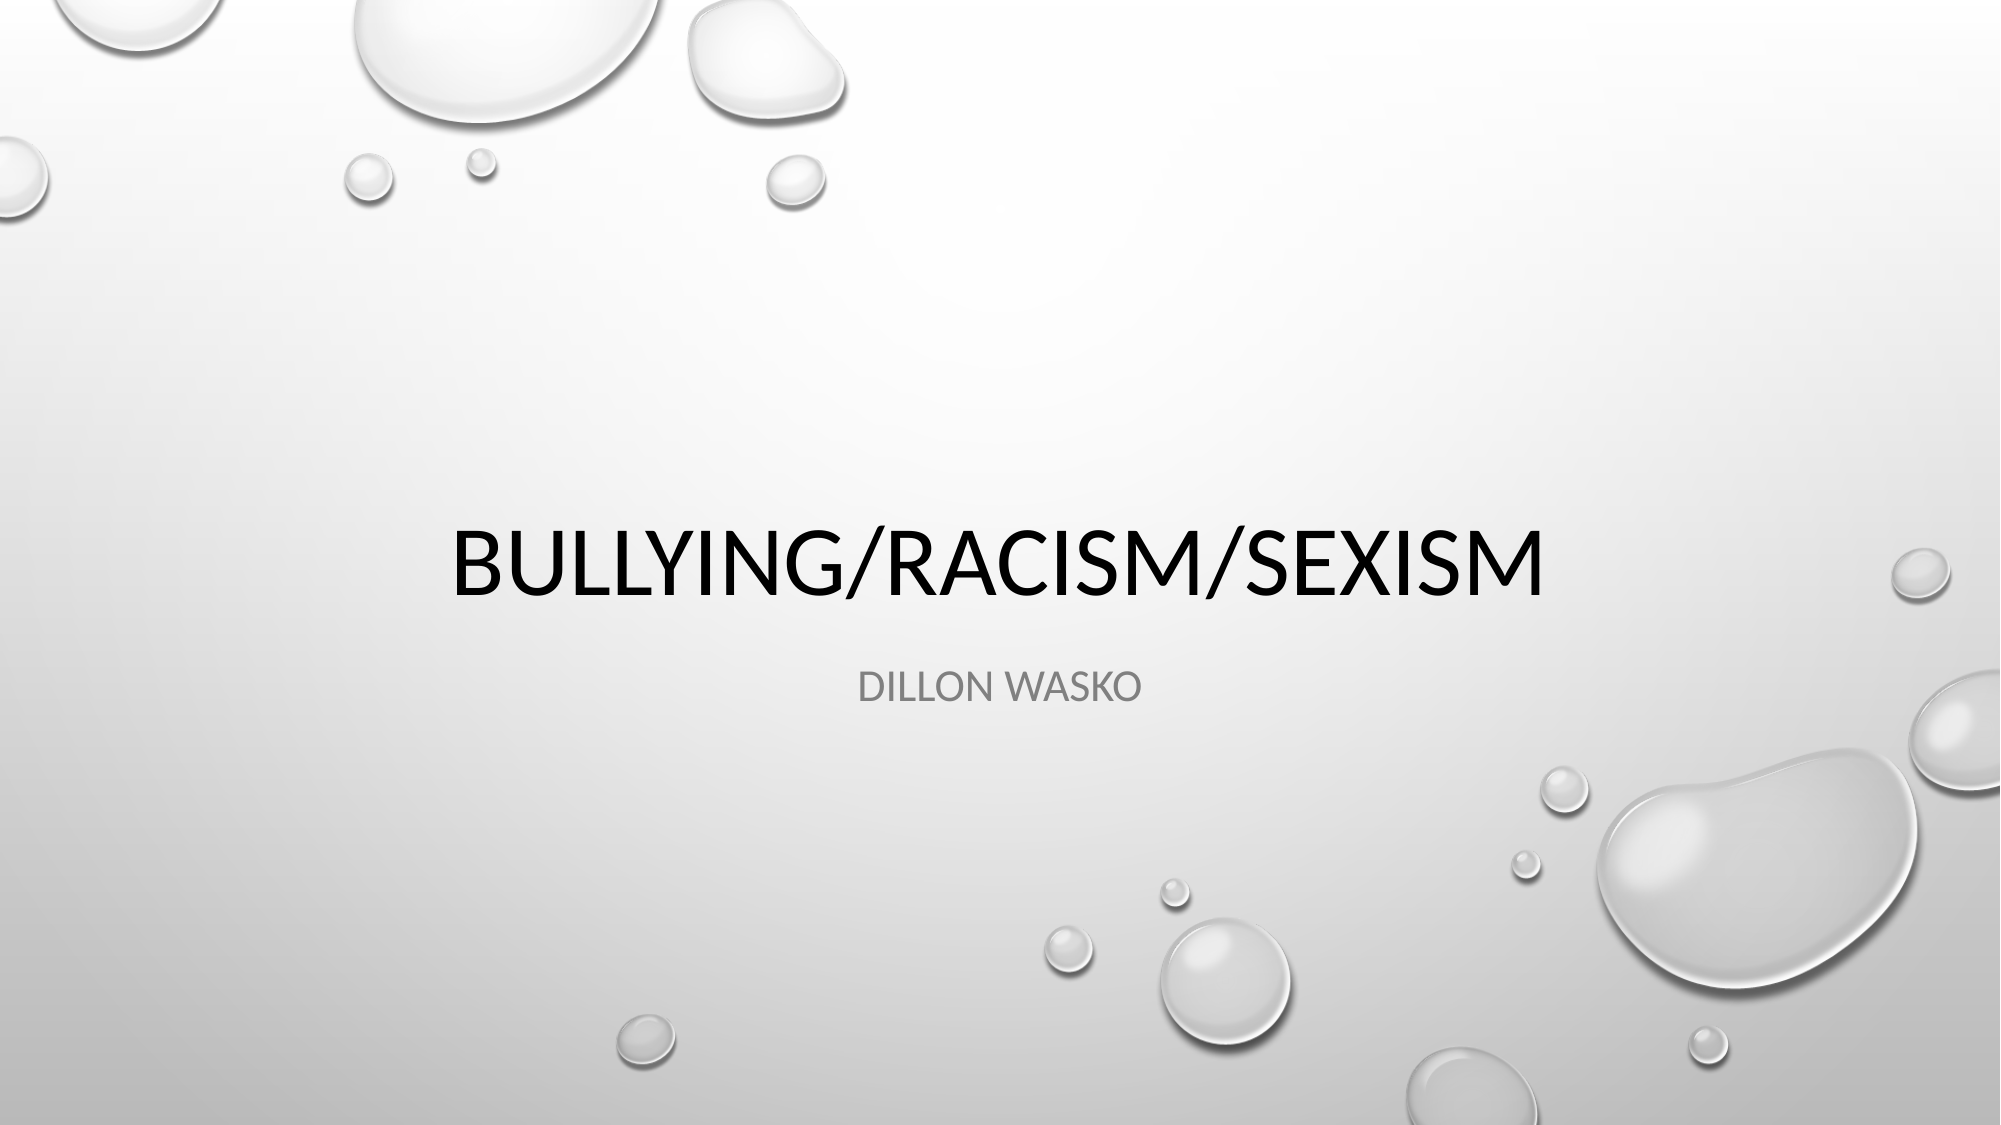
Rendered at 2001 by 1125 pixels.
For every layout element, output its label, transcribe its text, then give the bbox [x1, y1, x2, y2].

picture [0, 0, 2000, 1125]
title Bullying/Racism/Sexism [287, 213, 1713, 625]
subtitle Dillon Wasko [287, 637, 1713, 863]
